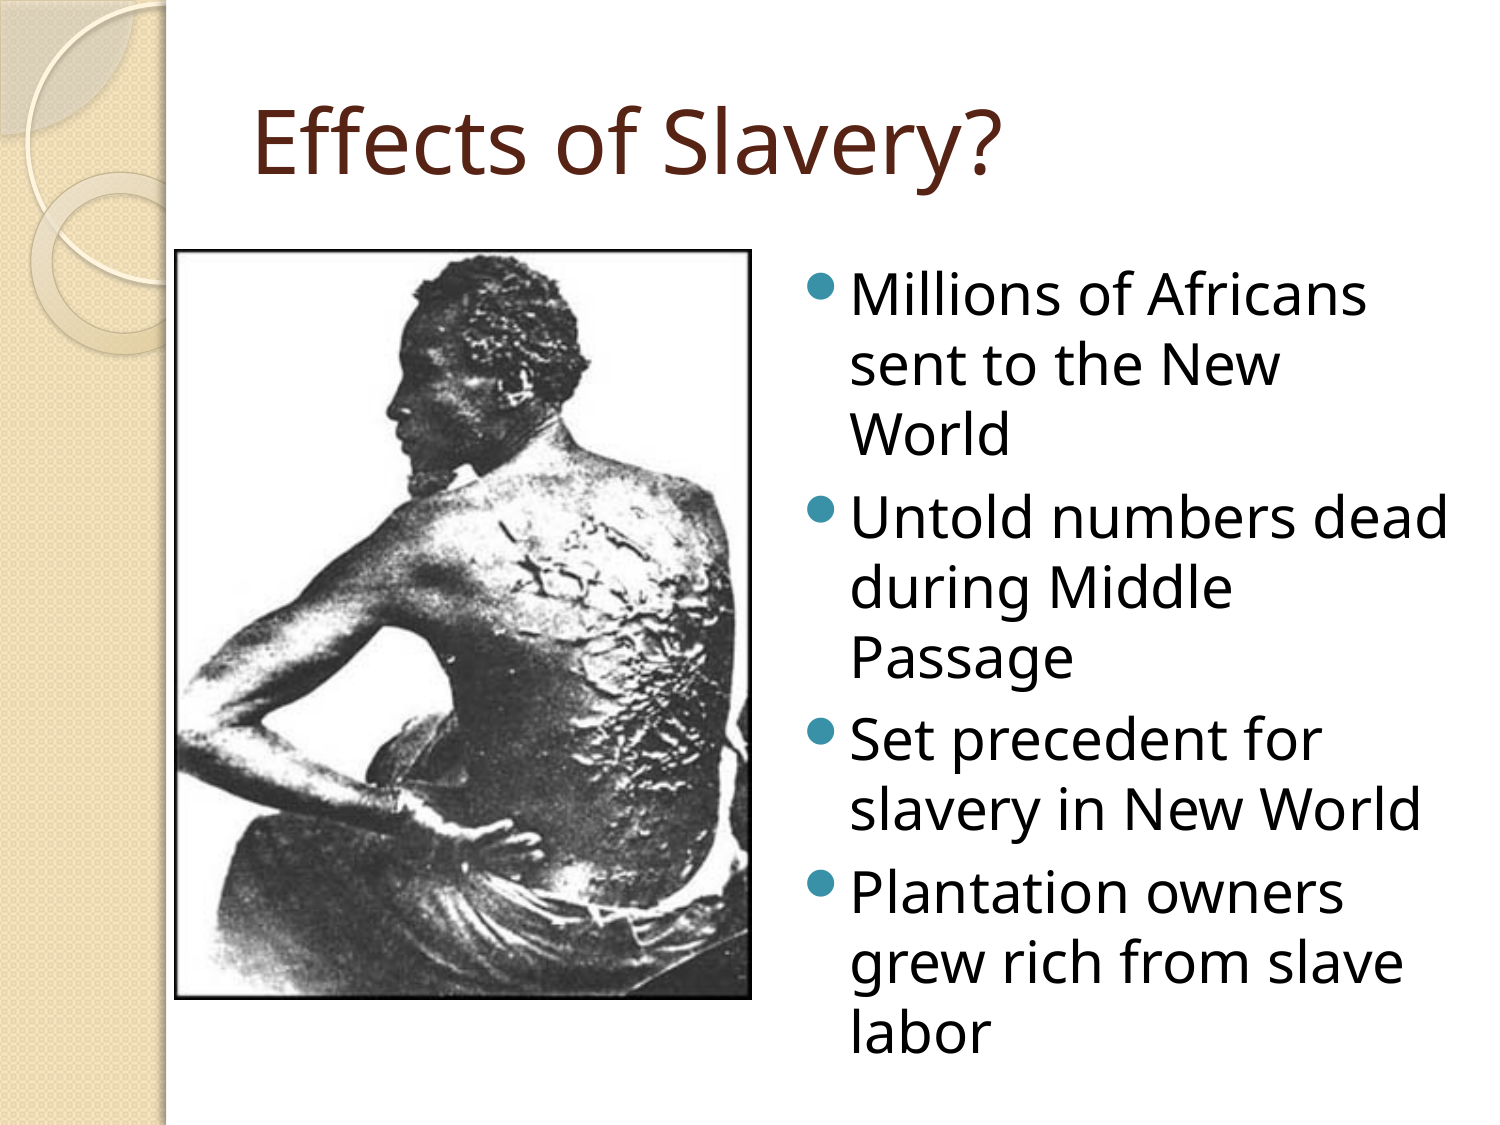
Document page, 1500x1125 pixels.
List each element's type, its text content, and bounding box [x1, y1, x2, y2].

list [174, 249, 752, 1001]
list Millions of Africans sent to the New World Untold numbers dead during Middle Passage Set precedent for slavery in New World Plantation owners grew rich from slave labor [774, 249, 1466, 1015]
title Effects of Slavery? [235, 45, 1466, 233]
